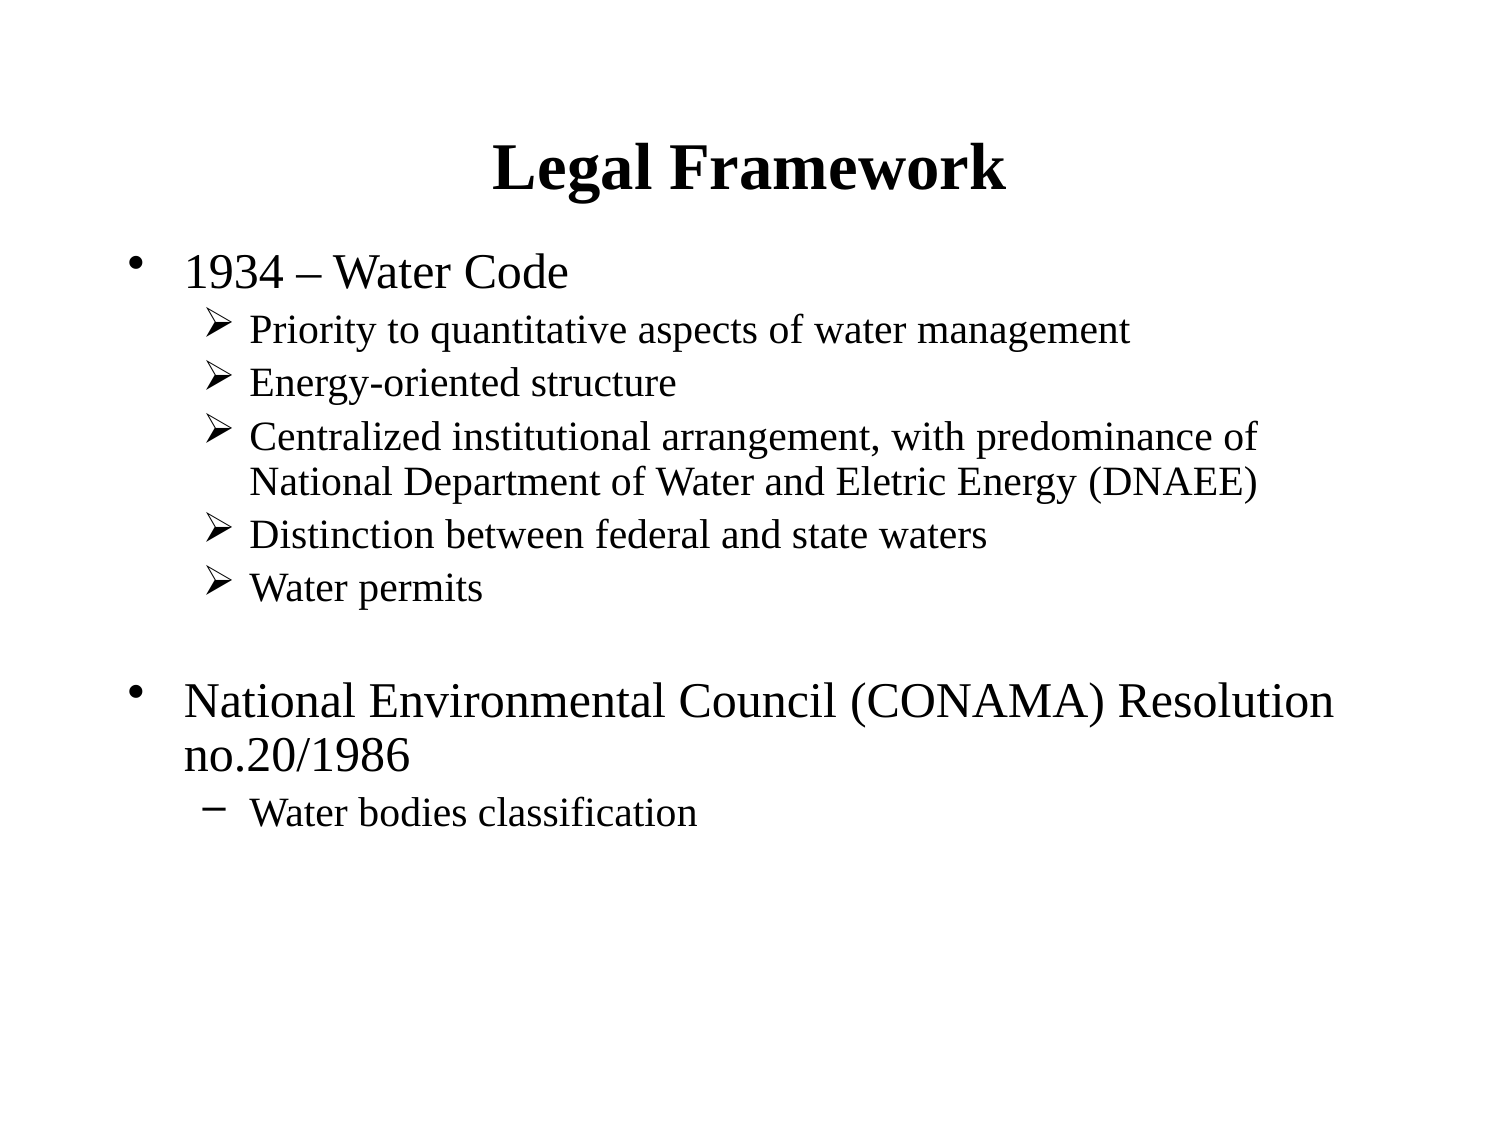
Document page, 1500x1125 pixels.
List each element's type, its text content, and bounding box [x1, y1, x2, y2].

list 1934 – Water Code Priority to quantitative aspects of water management Energy-oriented structure Centralized institutional arrangement, with predominance of National Department of Water and Eletric Energy (DNAEE) Distinction between federal and state waters Water permits National Environmental Council (CONAMA) Resolution no.20/1986 Water bodies classification [112, 237, 1388, 1001]
title Legal Framework [112, 99, 1388, 226]
